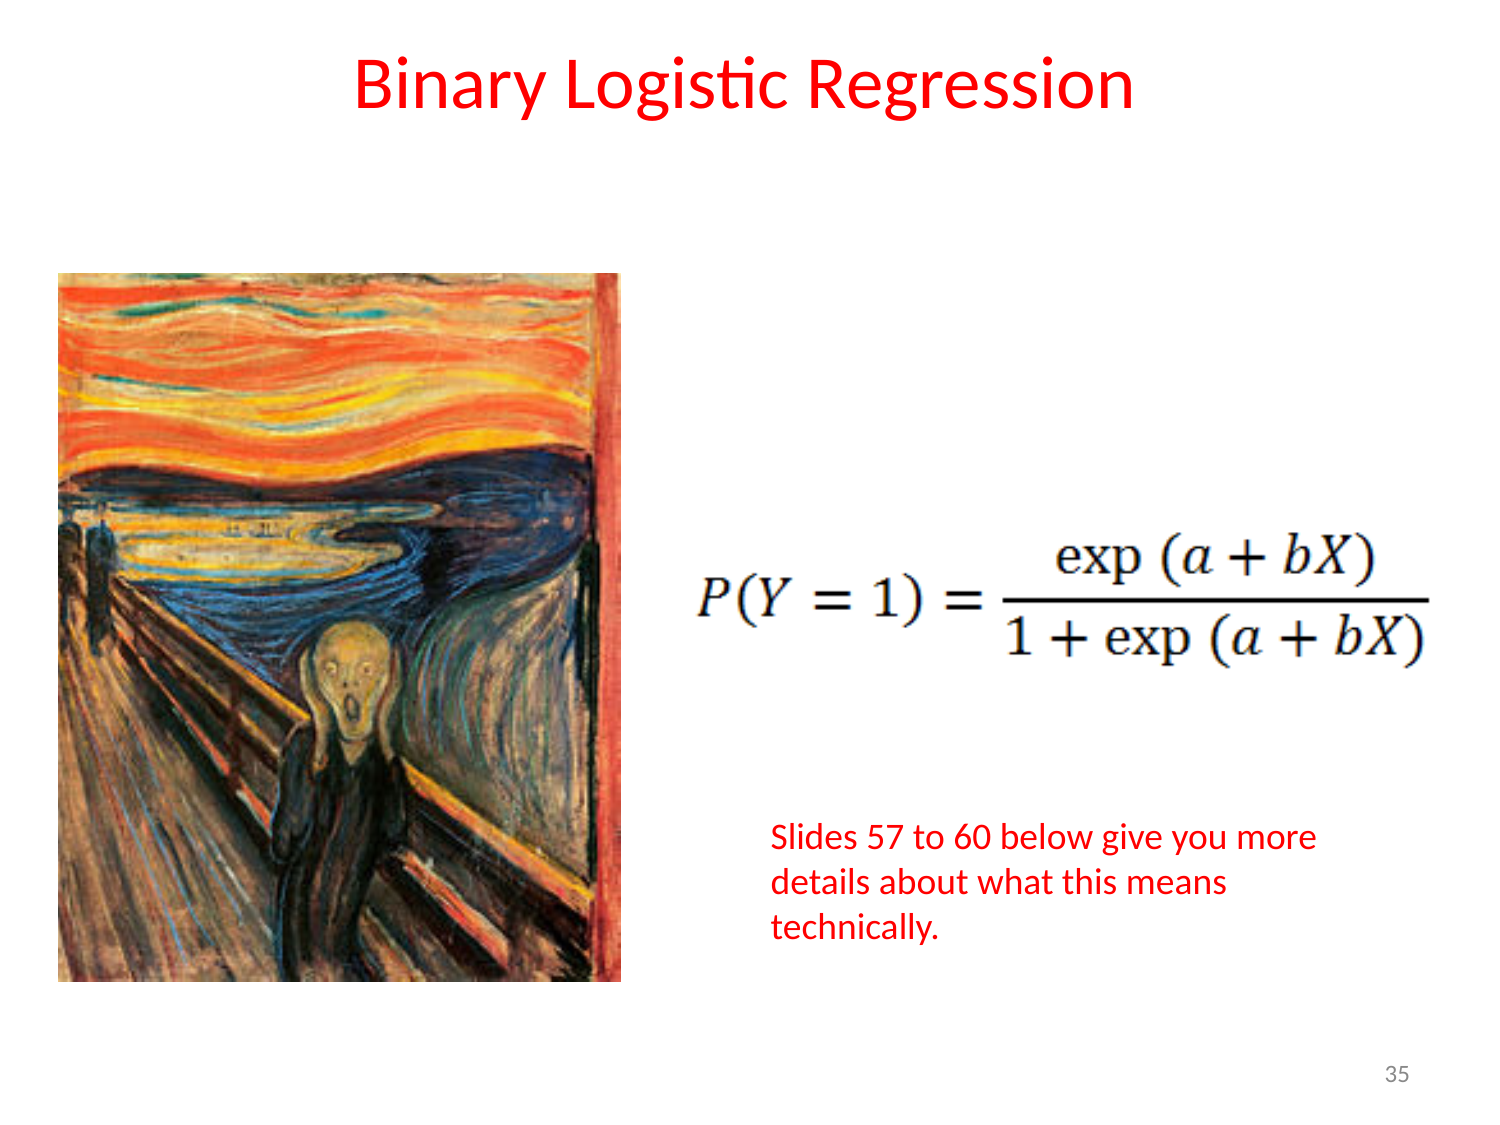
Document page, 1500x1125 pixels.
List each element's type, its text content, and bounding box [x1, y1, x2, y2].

picture [655, 467, 1465, 729]
title Binary Logistic Regression [64, 13, 1425, 144]
text_box Slides 57 to 60 below give you more details about what this means technically. [755, 804, 1394, 955]
slide_number 35 [1074, 1042, 1425, 1103]
picture [58, 272, 621, 983]
